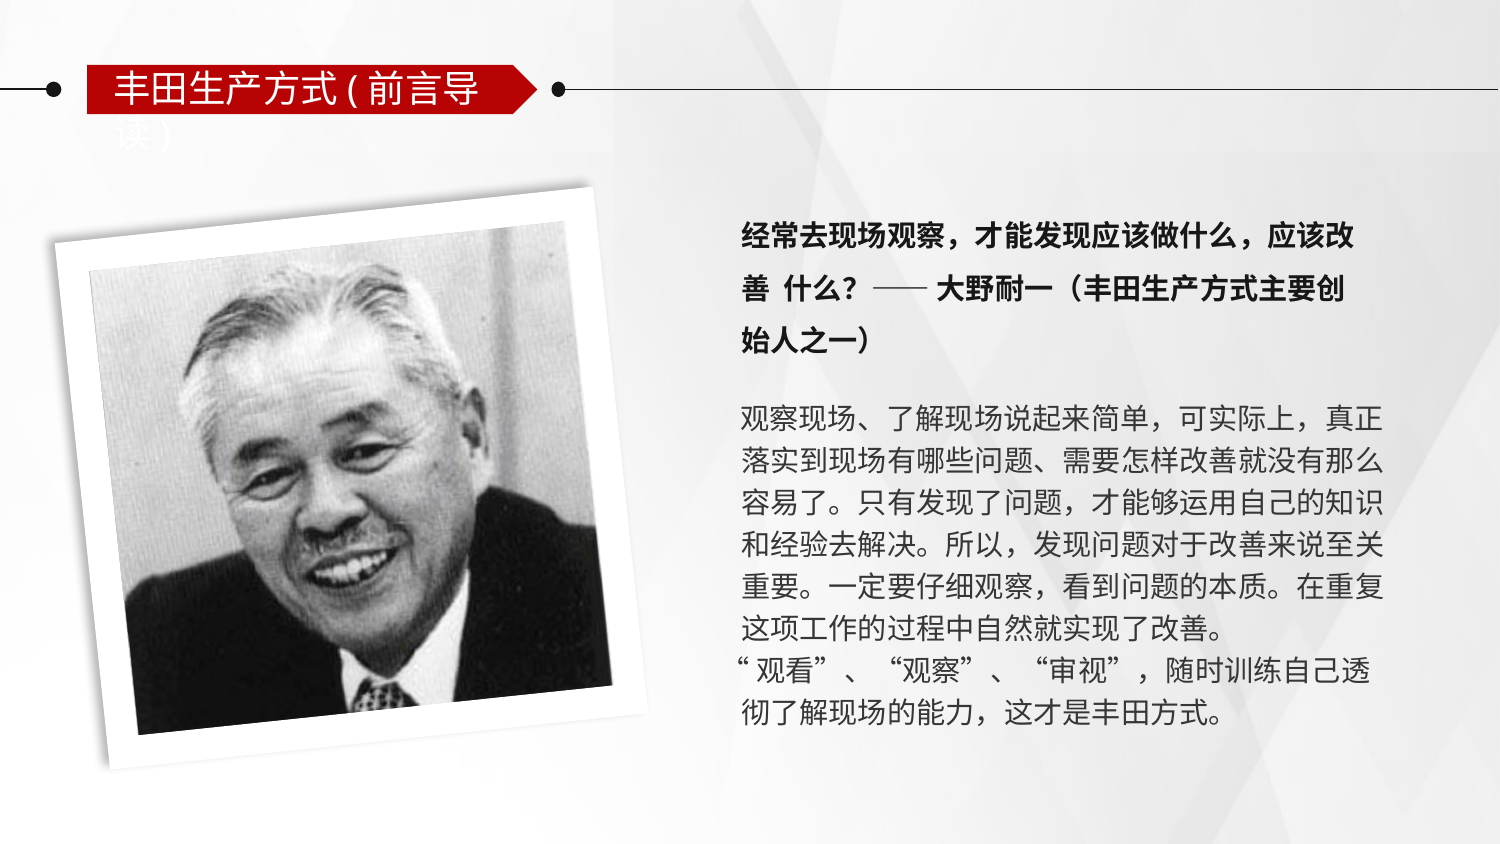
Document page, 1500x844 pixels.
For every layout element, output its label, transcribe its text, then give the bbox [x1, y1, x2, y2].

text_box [23, 59, 36, 120]
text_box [553, 83, 1499, 96]
picture [91, 222, 613, 735]
text_box [85, 62, 98, 117]
text_box 观察现场、了解现场说起来简单，可实际上，真正落实到现场有哪些问题、需要怎样改善就没有那么容易了。只有发现了问题，才能够运用自己的知识和经验去解决。所以，发现问题对于改善来说至关重要。一定要仔细观察，看到问题的本质。在重复这项工作的过程中自然就实现了改善。 “观看”、“观察”、“审视”，随时训练自己透彻了解现场的能力，这才是丰田方式。 [679, 386, 1413, 737]
text_box 丰田生产方式(前言导读) [98, 57, 538, 163]
text_box 经常去现场观察，才能发现应该做什么，应该改 善 什么？—— 大野耐一（丰田生产方式主要创始人之一） [726, 192, 1388, 365]
